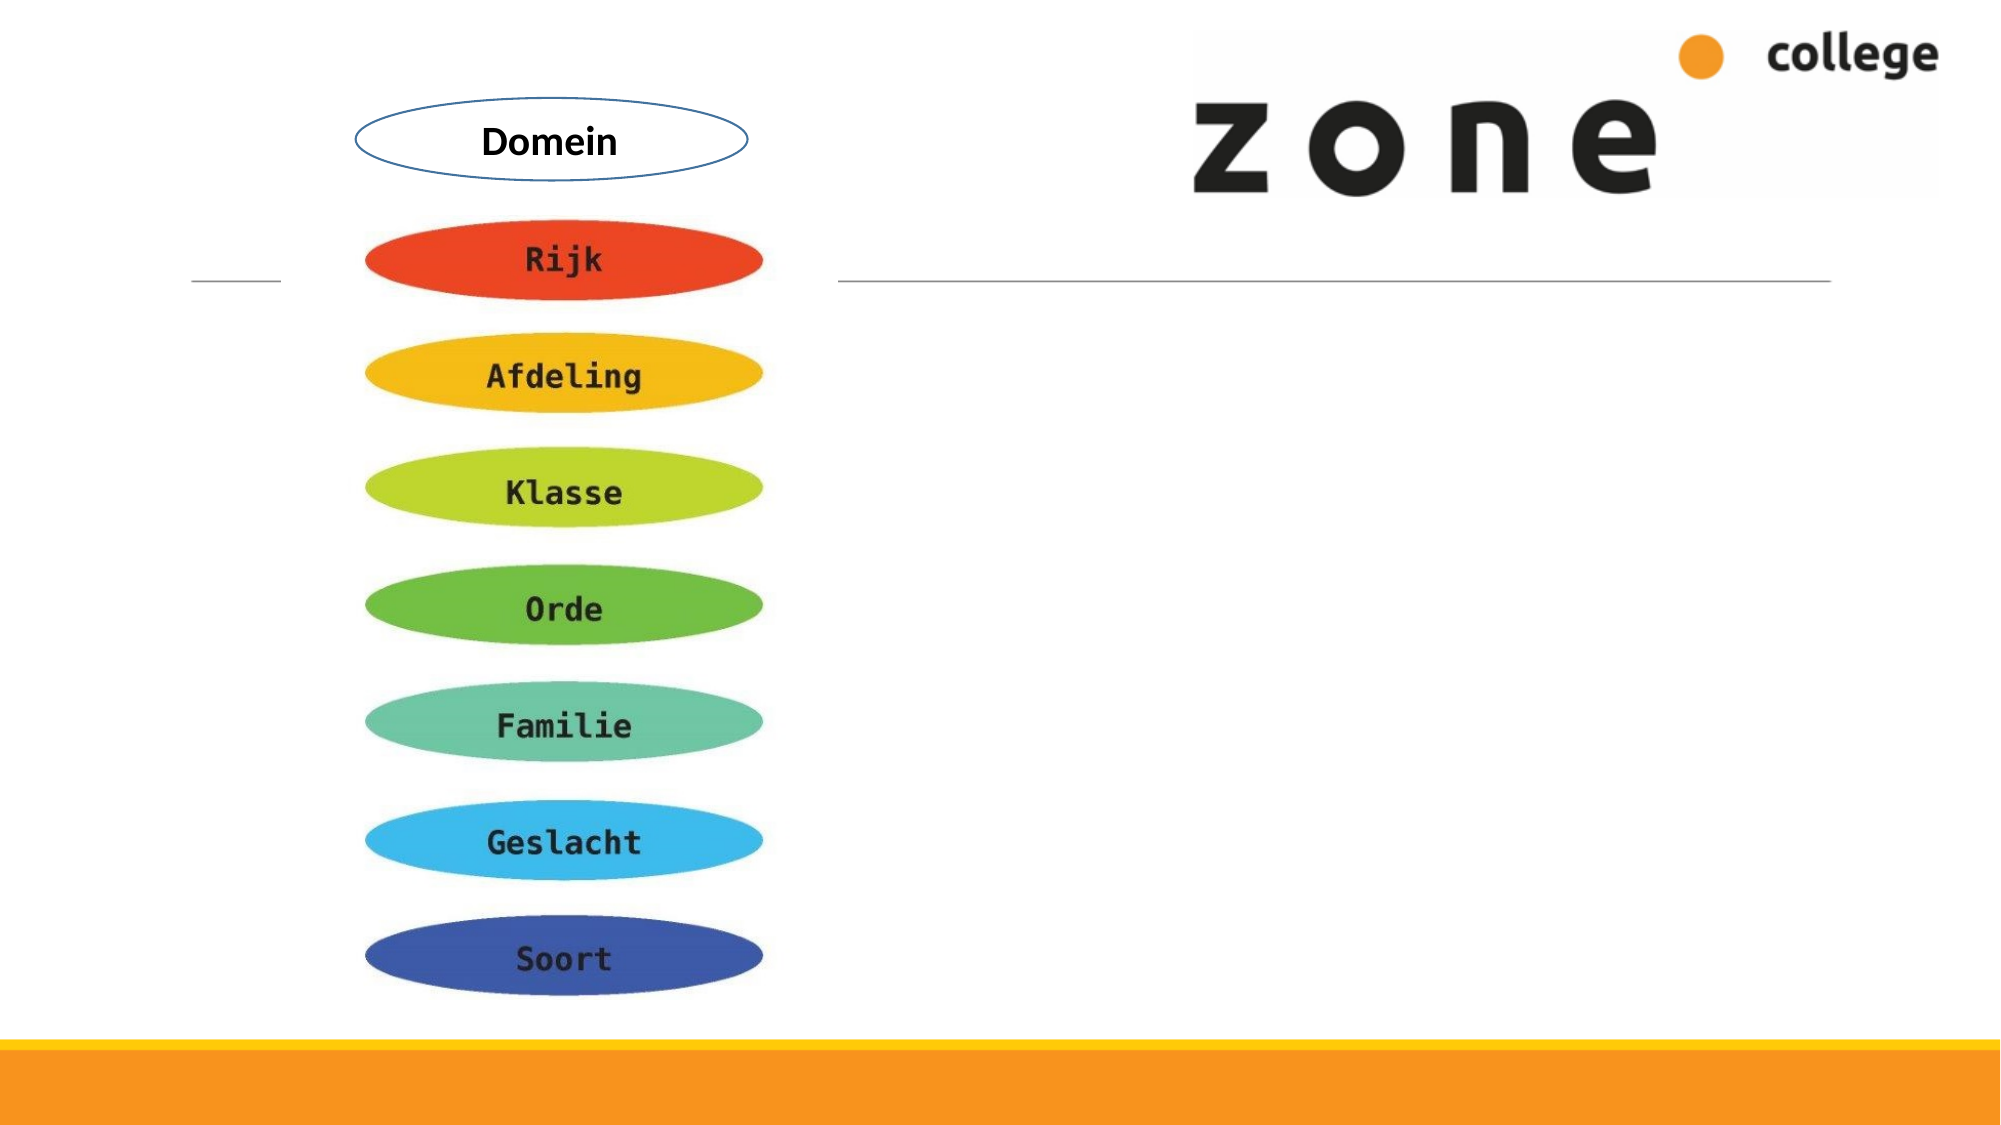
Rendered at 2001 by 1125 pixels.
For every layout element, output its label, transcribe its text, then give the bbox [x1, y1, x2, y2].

text_box [354, 96, 749, 182]
text_box Domein [681, 106, 1029, 172]
picture [0, 0, 2001, 1125]
